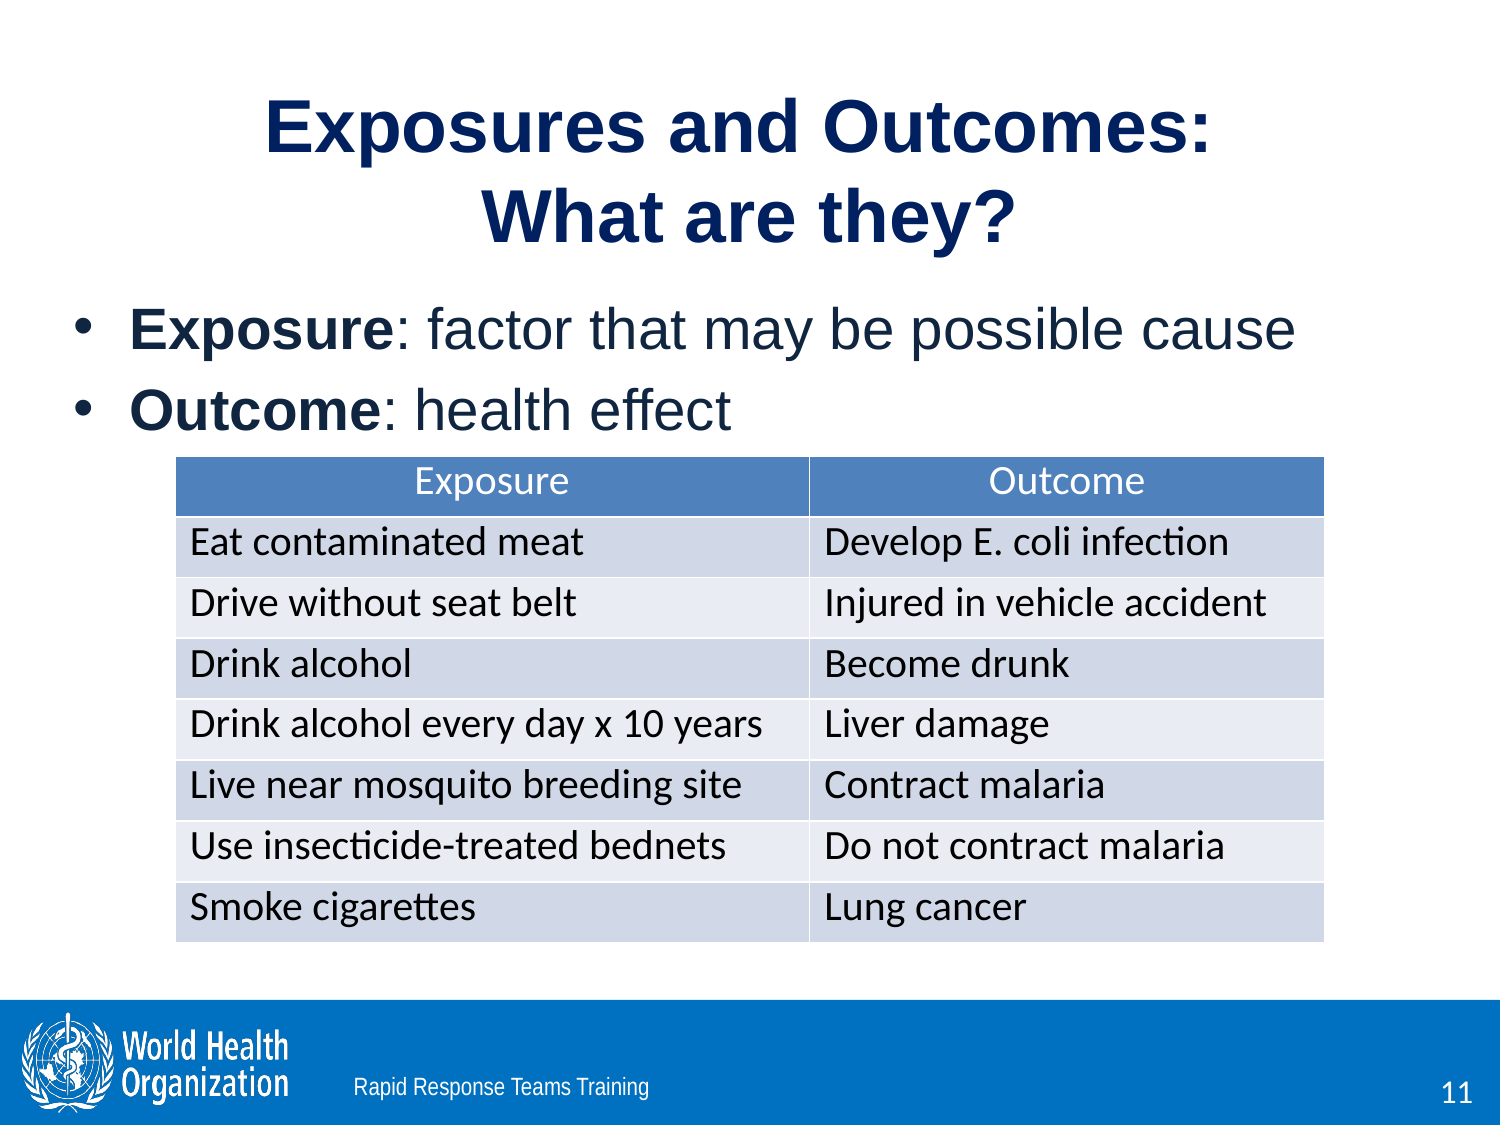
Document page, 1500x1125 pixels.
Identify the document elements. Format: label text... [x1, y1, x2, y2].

text_box Exposures and Outcomes: What are they? [0, 69, 1500, 232]
table_cell Develop E. coli infection [810, 518, 1324, 577]
table_cell Lung cancer [810, 883, 1324, 942]
table_cell Liver damage [810, 700, 1324, 759]
table_cell Smoke cigarettes [176, 883, 809, 942]
table_header Outcome [810, 457, 1324, 516]
table_header Exposure [176, 457, 809, 516]
table_cell Use insecticide-treated bednets [176, 822, 809, 881]
table_cell Drink alcohol [176, 639, 809, 698]
table_cell Eat contaminated meat [176, 518, 809, 577]
table_cell Drink alcohol every day x 10 years [176, 700, 809, 759]
picture [21, 1012, 288, 1113]
table_cell Drive without seat belt [176, 578, 809, 637]
table_cell Become drunk [810, 639, 1324, 698]
table_cell Contract malaria [810, 761, 1324, 820]
text_box Exposure: factor that may be possible cause Outcome: health effect [58, 283, 1437, 1071]
table_cell Injured in vehicle accident [810, 578, 1324, 637]
table_cell Do not contract malaria [810, 822, 1324, 881]
table_cell Live near mosquito breeding site [176, 761, 809, 820]
